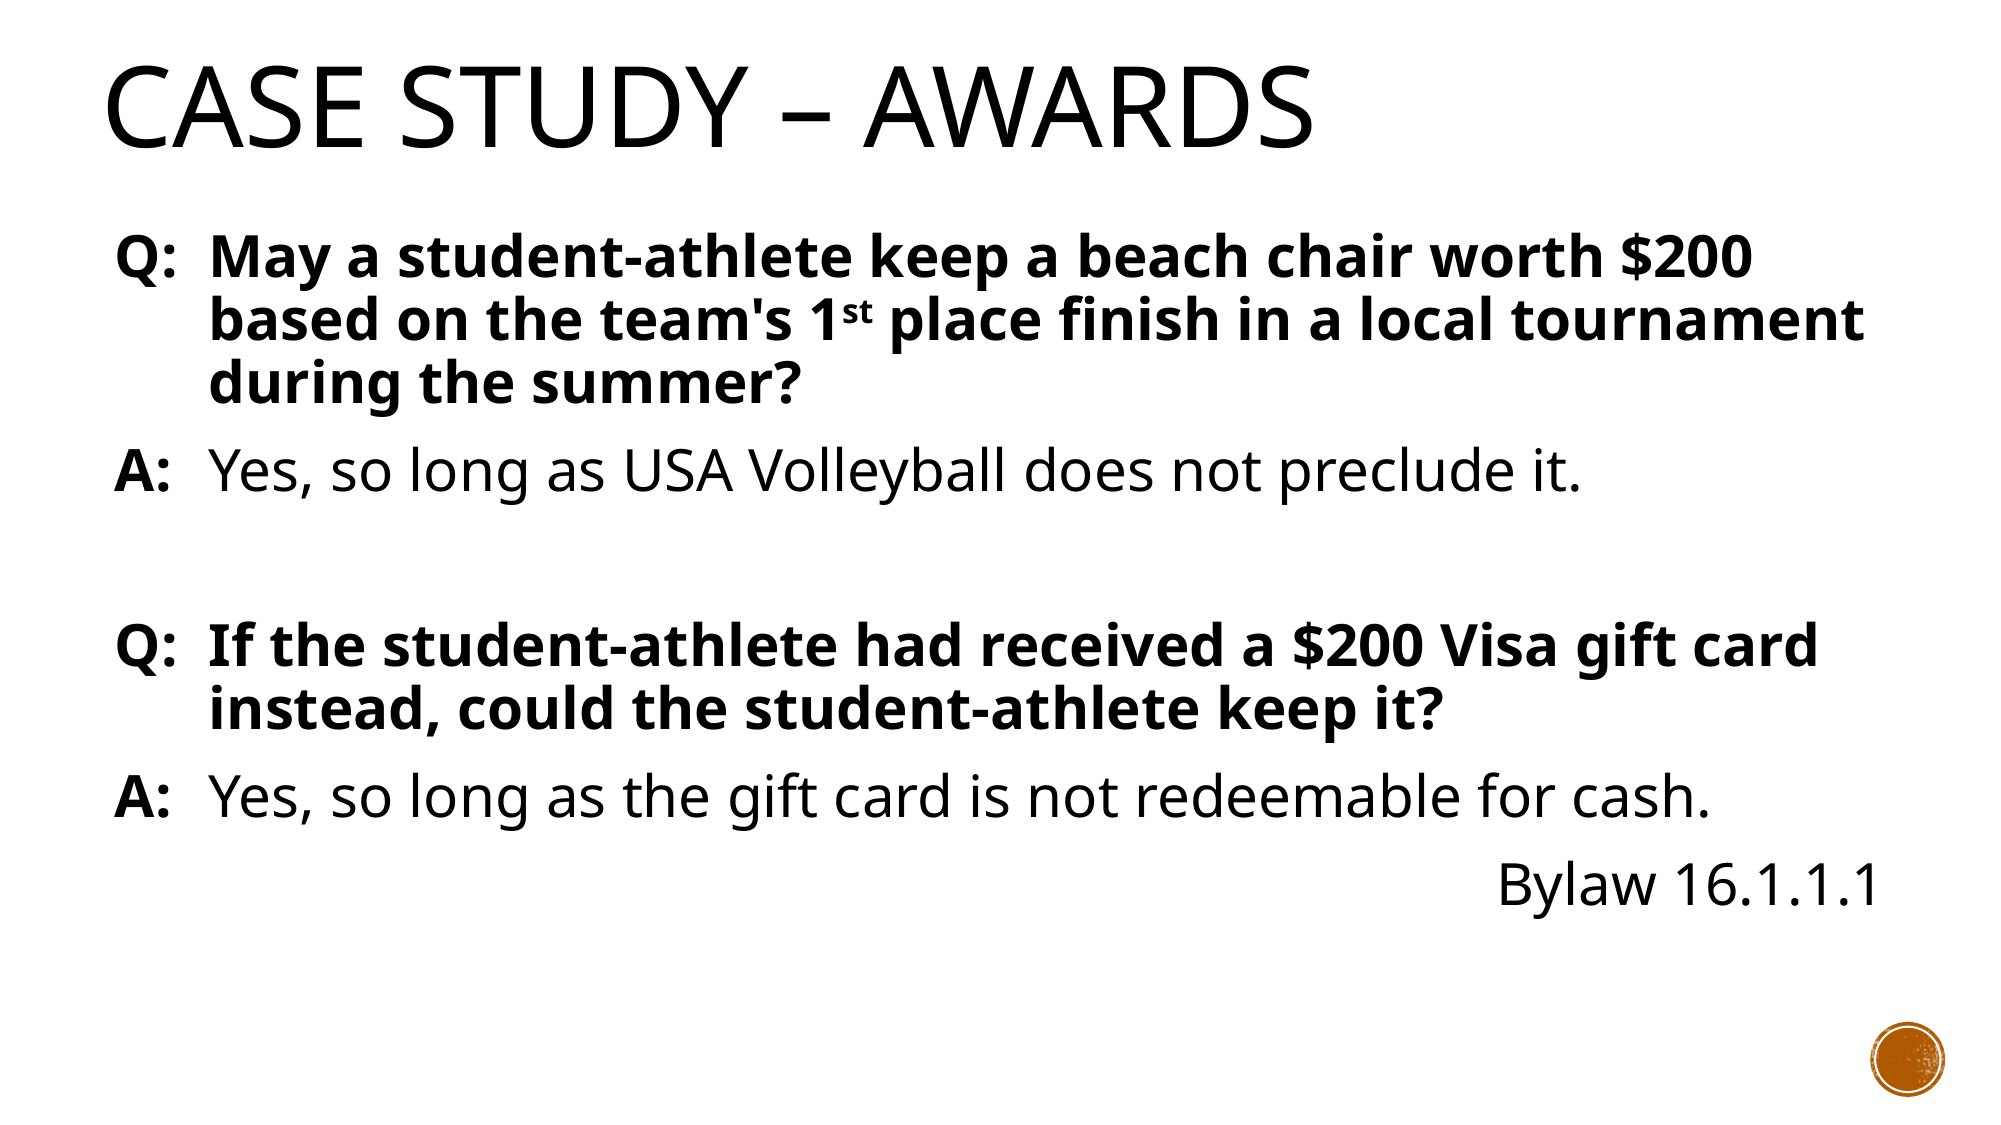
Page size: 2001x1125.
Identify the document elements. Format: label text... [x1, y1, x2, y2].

list Q: May a student-athlete keep a beach chair worth $200 based on the team's 1st place finish in a local tournament during the summer? A: Yes, so long as USA Volleyball does not preclude it. Q: If the student-athlete had received a $200 Visa gift card instead, could the student-athlete keep it? A: Yes, so long as the gift card is not redeemable for cash. Bylaw 16.1.1.1 [99, 220, 1900, 1047]
title Case Study – Awards [86, 31, 1887, 192]
